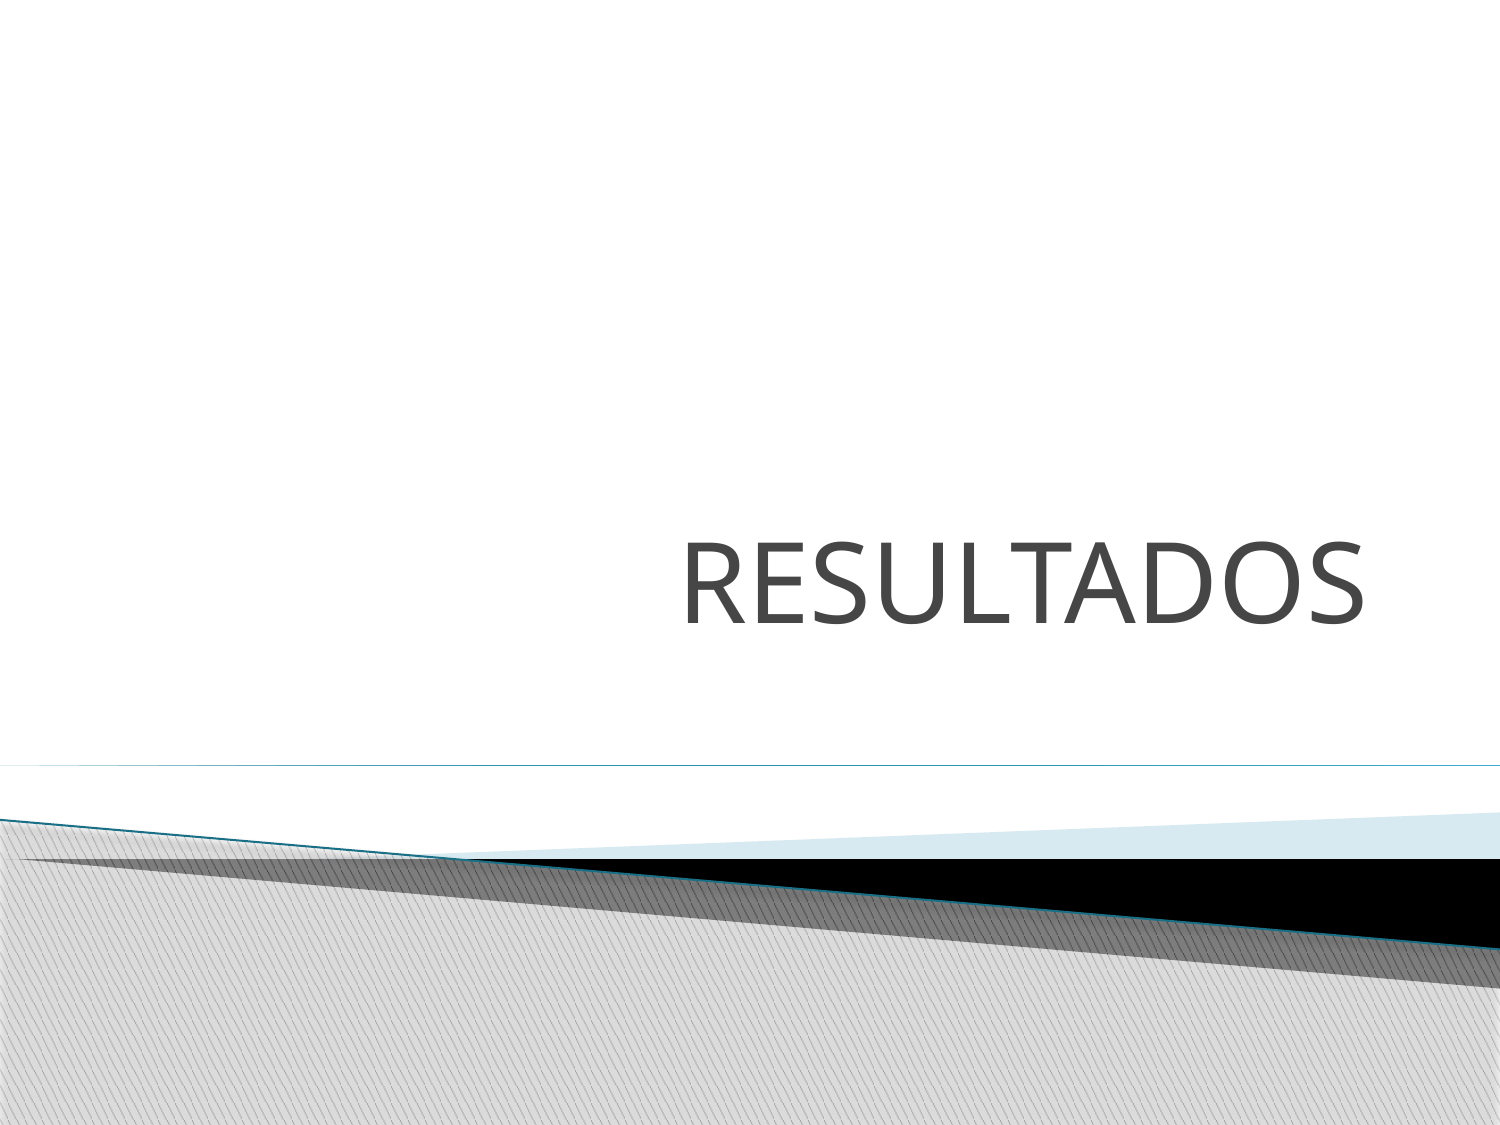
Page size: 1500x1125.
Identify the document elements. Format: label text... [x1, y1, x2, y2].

picture [5, 859, 1500, 989]
subtitle RESULTADOS [112, 503, 1388, 701]
